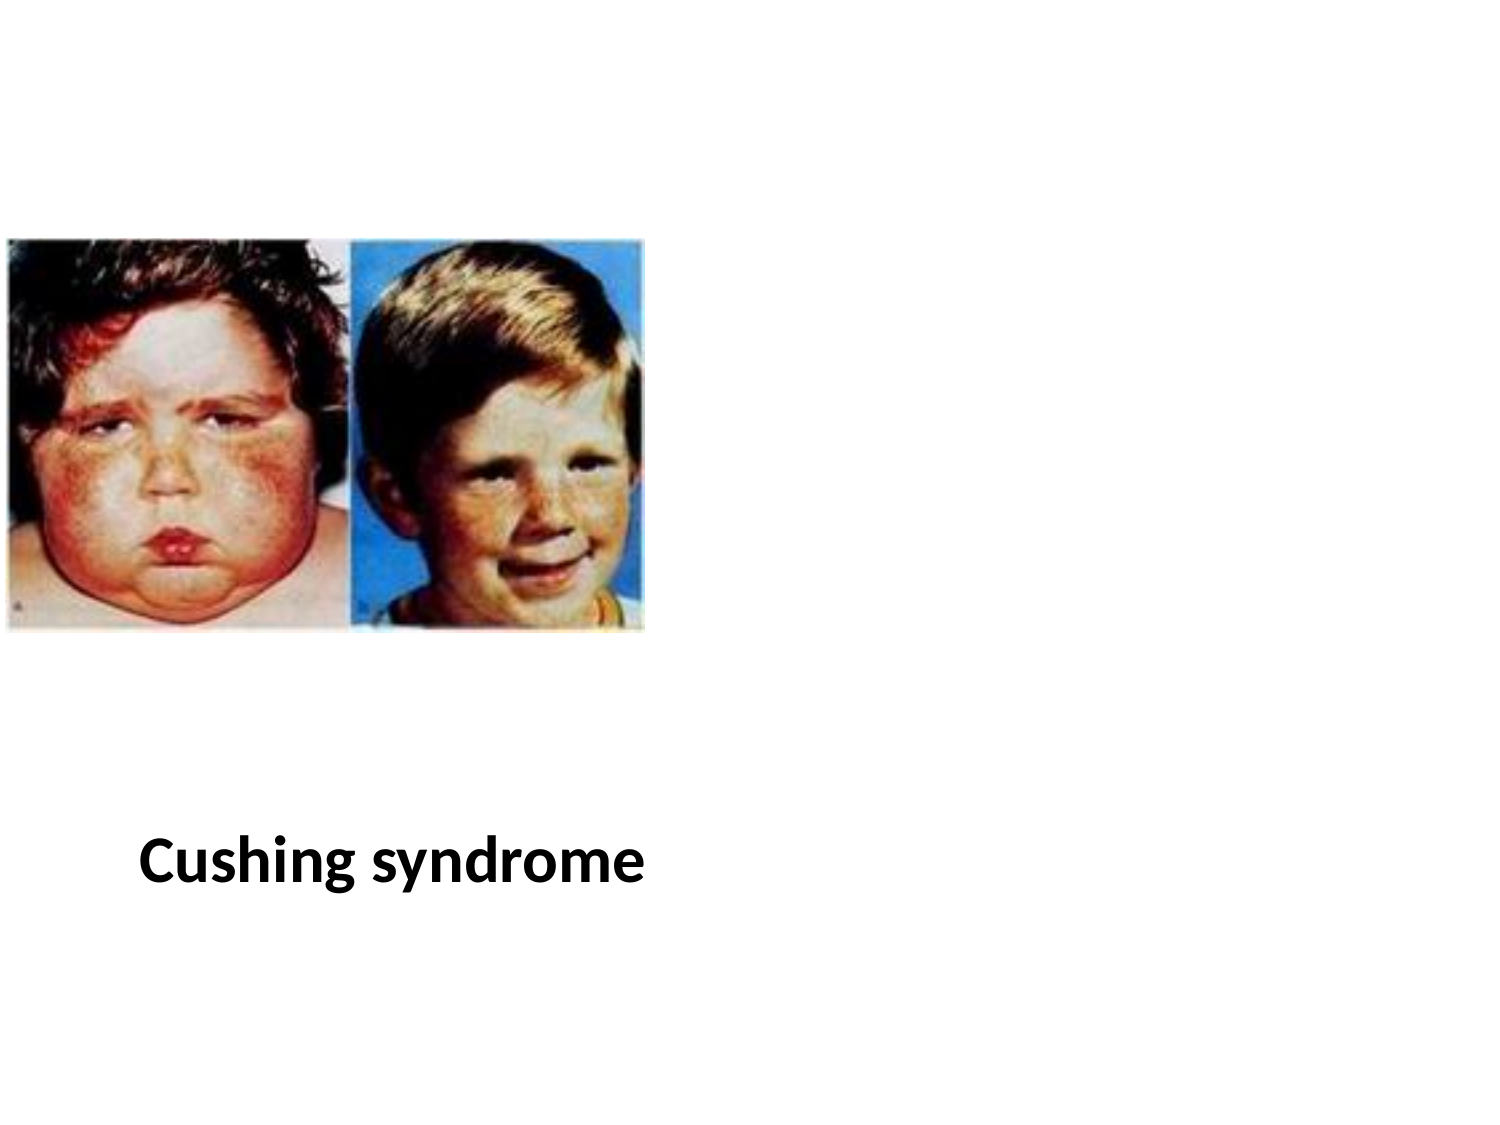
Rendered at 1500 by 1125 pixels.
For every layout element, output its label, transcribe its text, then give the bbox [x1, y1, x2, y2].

text_box Cushing syndrome [106, 808, 662, 904]
picture [5, 238, 645, 633]
